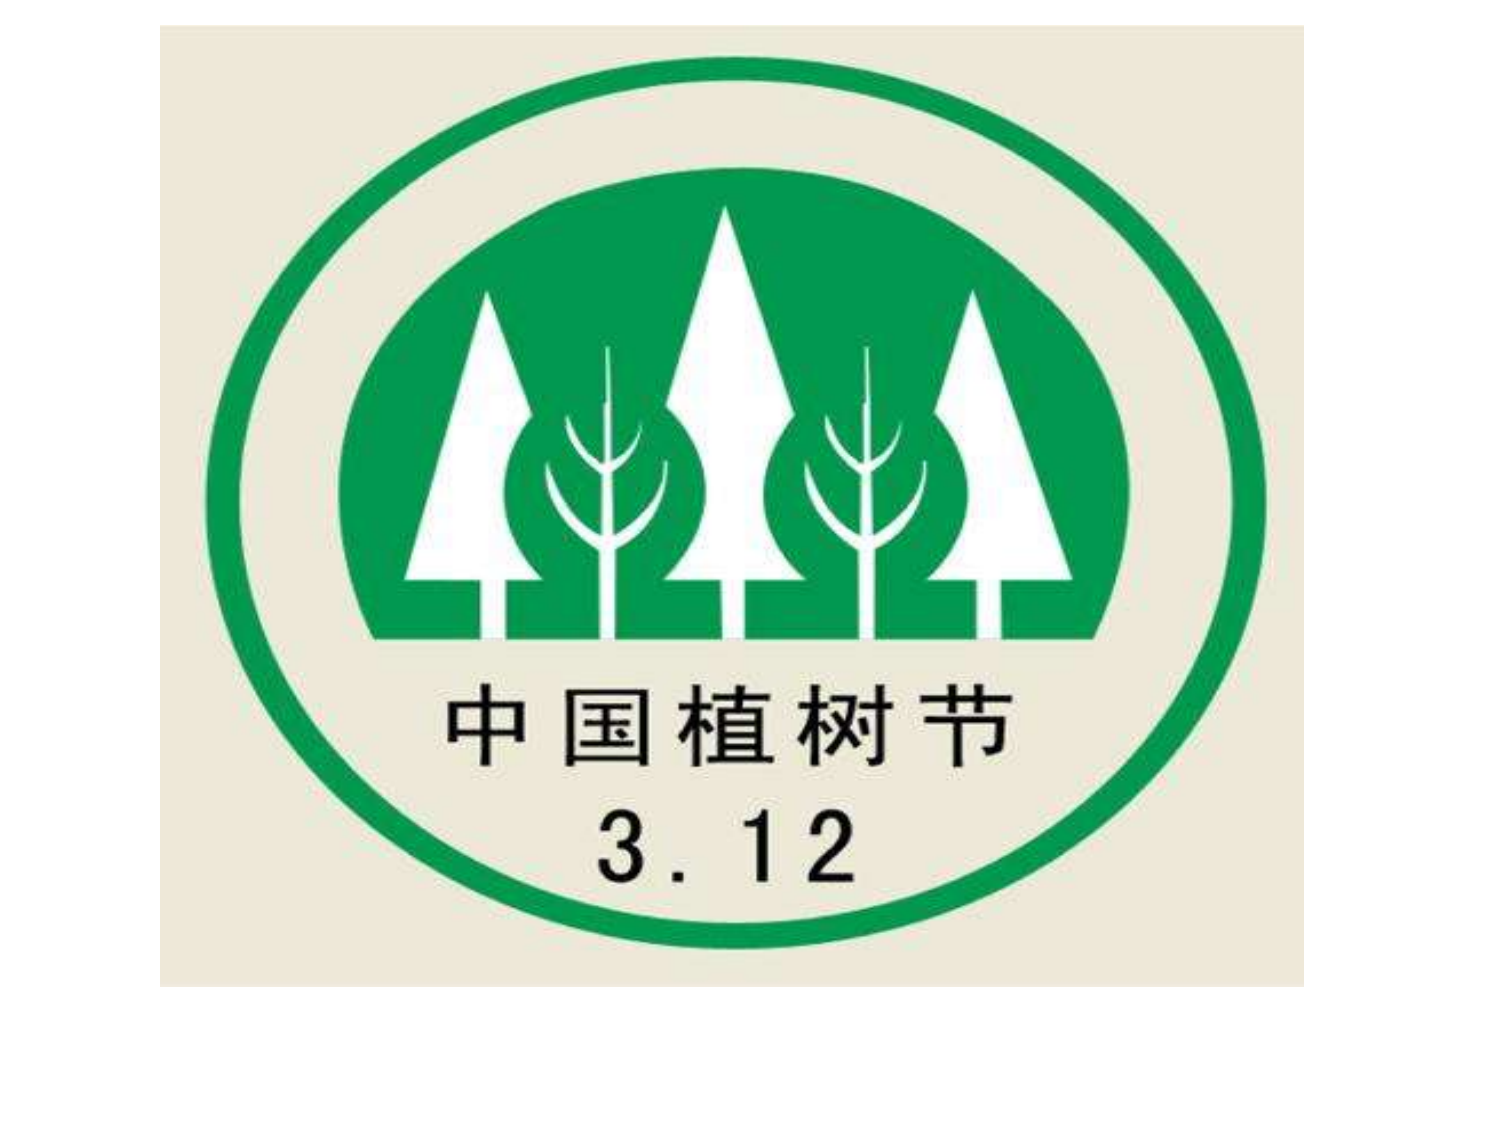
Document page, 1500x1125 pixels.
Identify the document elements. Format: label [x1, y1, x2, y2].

picture [160, 25, 1305, 987]
